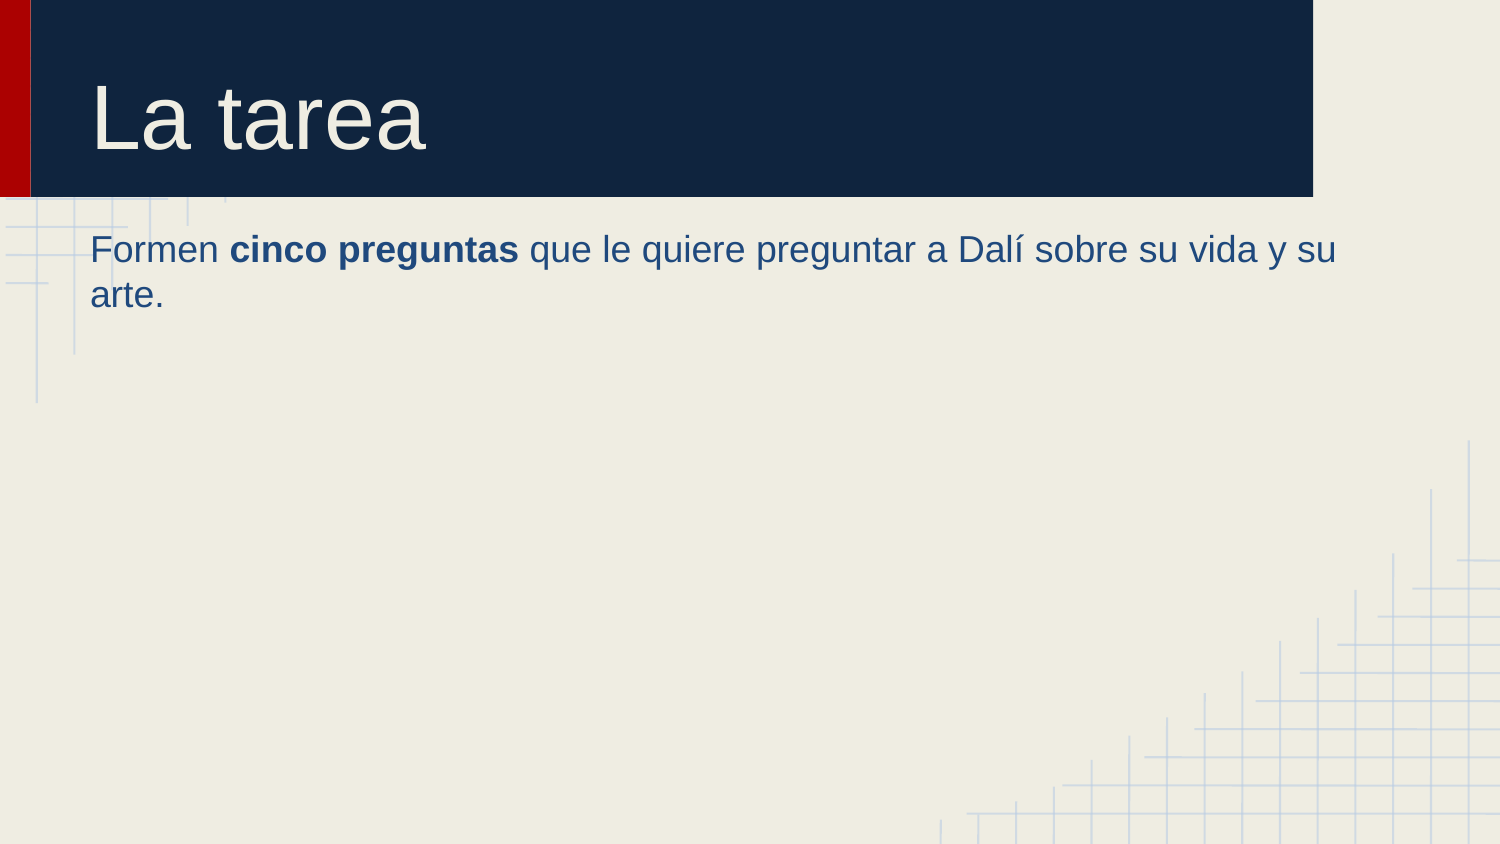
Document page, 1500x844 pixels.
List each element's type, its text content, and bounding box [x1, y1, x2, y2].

list Formen cinco preguntas que le quiere preguntar a Dalí sobre su vida y su arte. [75, 209, 1425, 806]
title La tarea [75, 16, 1276, 183]
